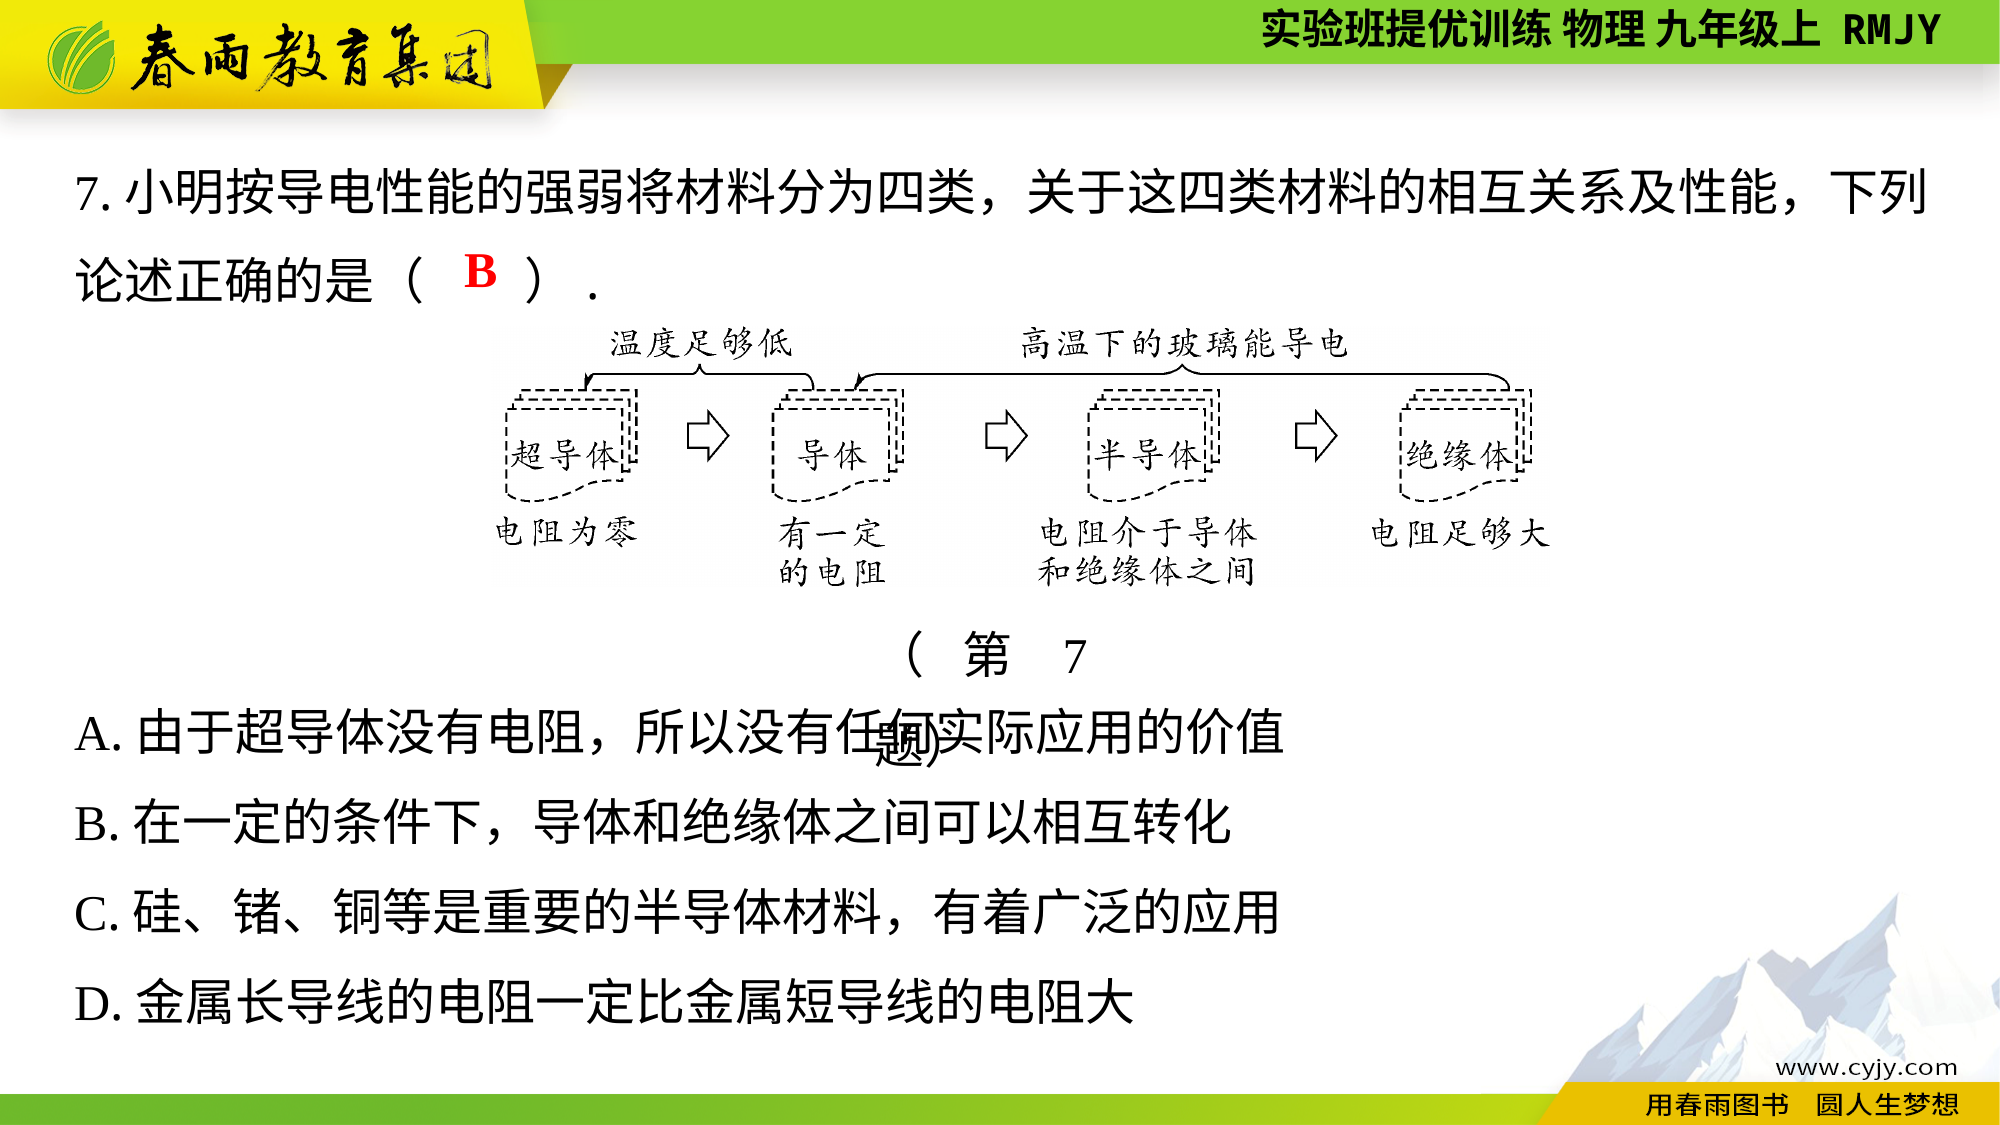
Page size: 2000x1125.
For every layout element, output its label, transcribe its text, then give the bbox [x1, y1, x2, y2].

picture [0, 0, 2000, 1125]
text_box B [449, 230, 513, 305]
text_box （第7题） [859, 596, 1115, 691]
list 7.小明按导电性能的强弱将材料分为四类，关于这四类材料的相互关系及性能，下列论述正确的是（ ）. A.由于超导体没有电阻，所以没有任何实际应用的价值 B.在一定的条件下，导体和绝缘体之间可以相互转化 C.硅、锗、铜等是重要的半导体材料，有着广泛的应用 D.金属长导线的电阻一定比金属短导线的电阻大 [59, 122, 1944, 1047]
